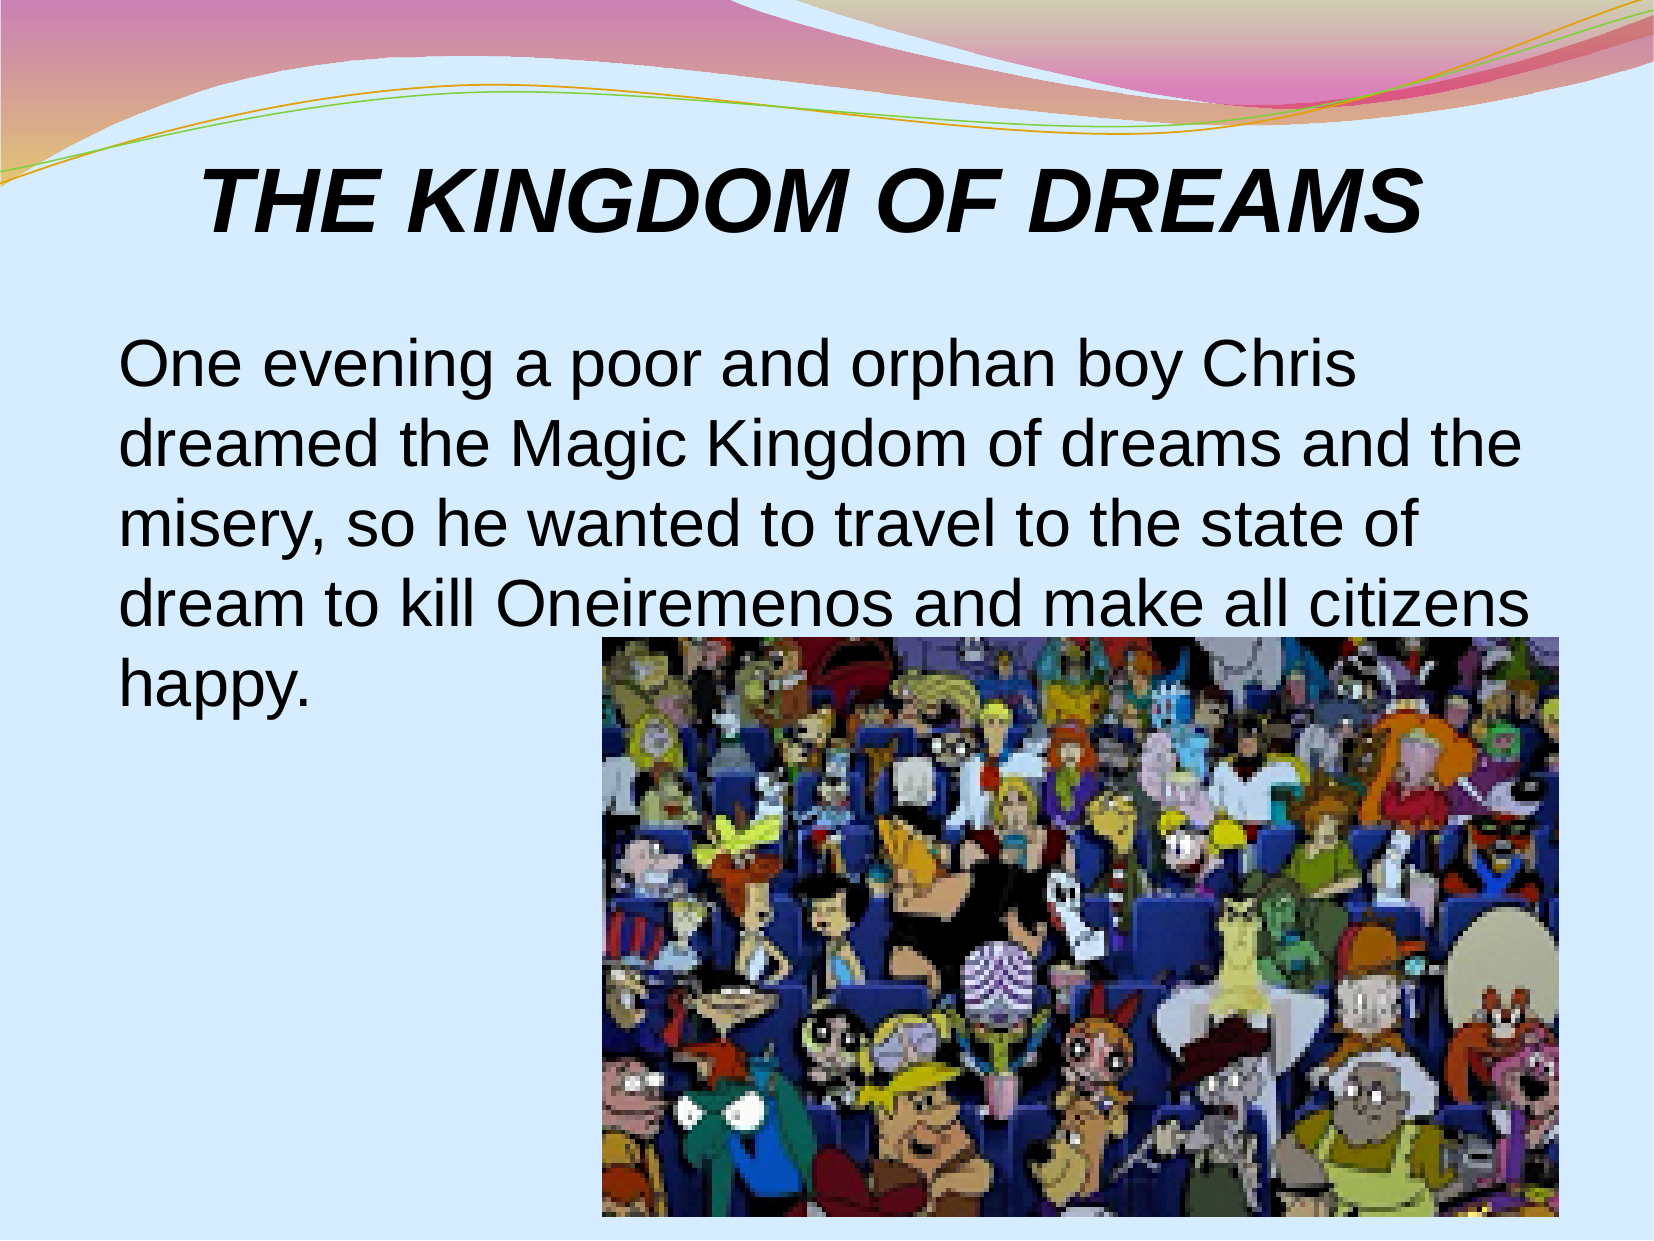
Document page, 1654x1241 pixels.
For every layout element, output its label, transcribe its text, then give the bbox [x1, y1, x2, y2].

text_box THE KINGDOM OF DREAMS [118, 112, 1506, 281]
picture [602, 637, 1559, 1217]
text_box One evening a poor and orphan boy Chris dreamed the Magic Kingdom of dreams and the misery, so he wanted to travel to the state of dream to kill Oneiremenos and make all citizens happy. [118, 319, 1571, 945]
